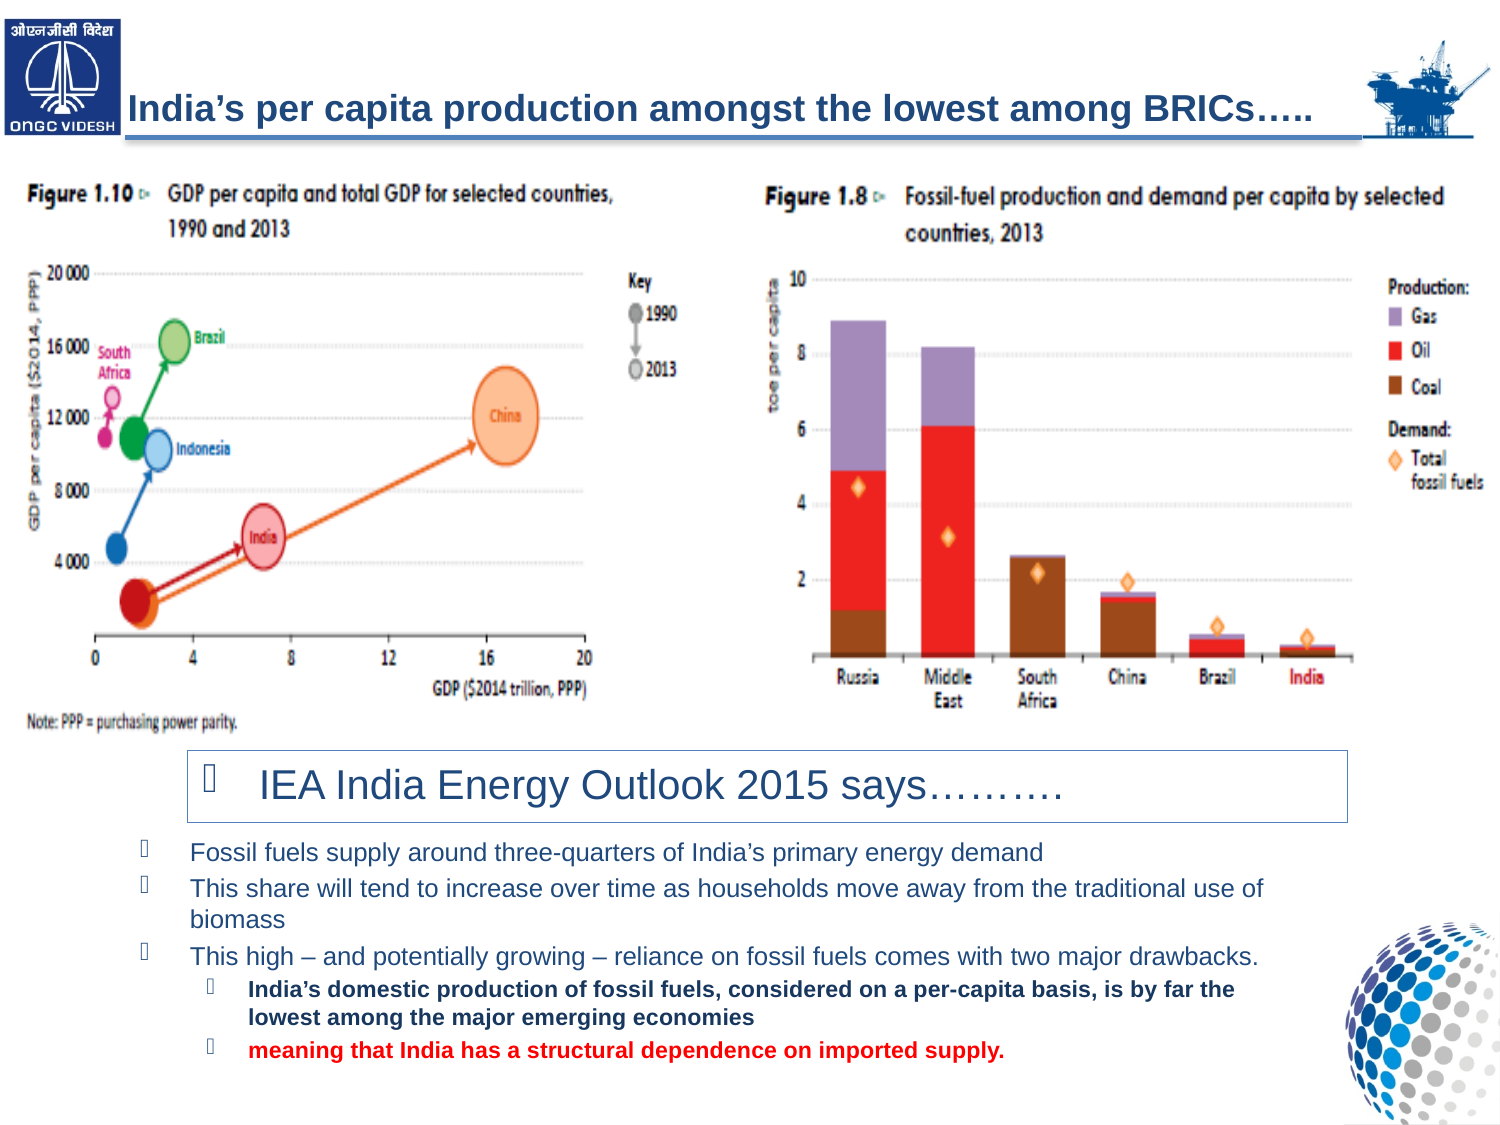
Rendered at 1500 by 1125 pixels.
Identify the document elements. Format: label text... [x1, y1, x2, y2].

text_box Fossil fuels supply around three-quarters of India’s primary energy demand This share will tend to increase over time as households move away from the traditional use of biomass This high – and potentially growing – reliance on fossil fuels comes with two major drawbacks. India’s domestic production of fossil fuels, considered on a per-capita basis, is by far the lowest among the major emerging economies meaning that India has a structural dependence on imported supply. [125, 828, 1286, 1100]
list IEA India Energy Outlook 2015 says………. [187, 750, 1348, 823]
picture [1362, 32, 1494, 145]
picture [0, 12, 125, 143]
picture [1343, 912, 1500, 1125]
picture [3, 166, 1500, 745]
title India’s per capita production amongst the lowest among BRICs….. [112, 12, 1388, 137]
